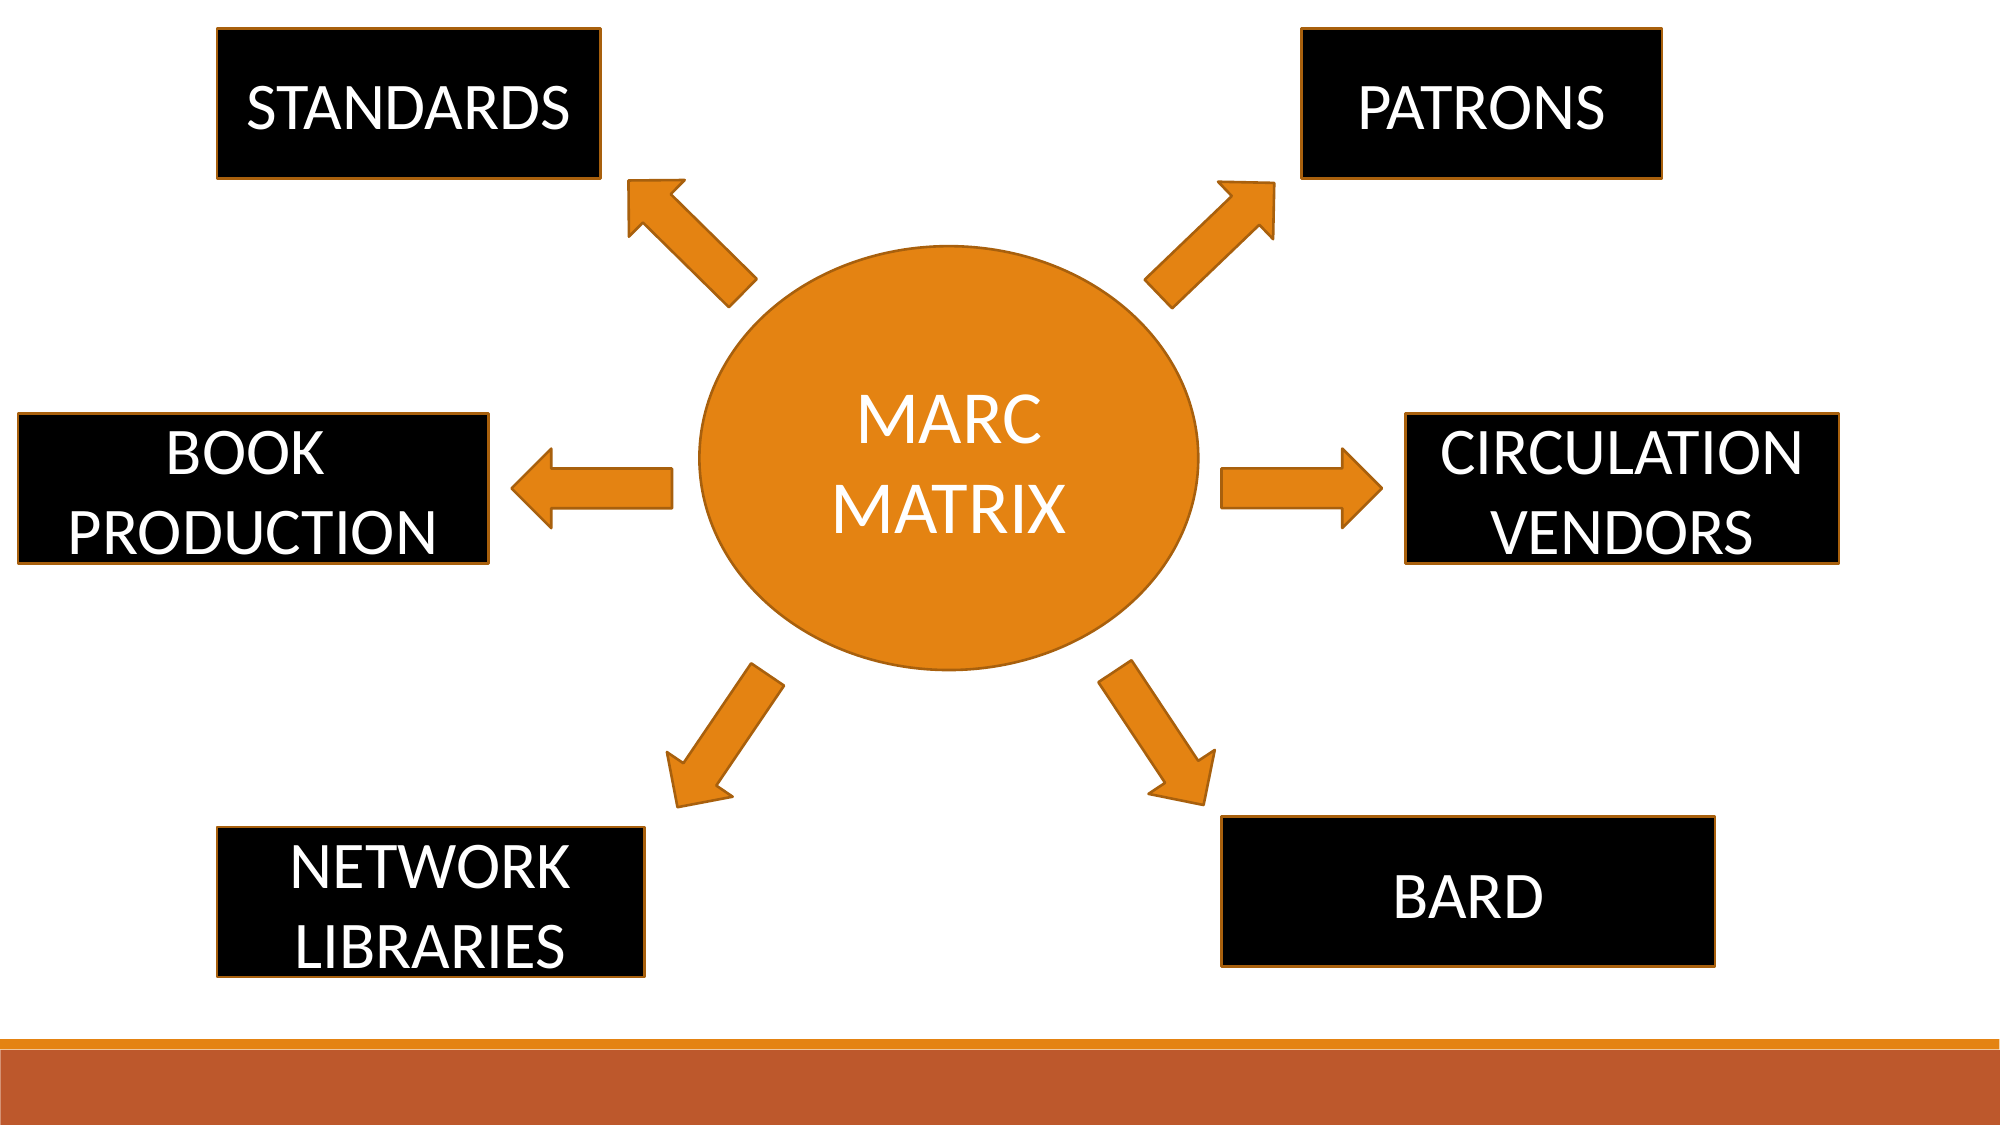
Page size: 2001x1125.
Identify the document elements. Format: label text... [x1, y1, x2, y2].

text_box [1220, 447, 1383, 530]
text_box [627, 178, 758, 309]
text_box [665, 662, 786, 809]
text_box [510, 447, 674, 530]
text_box BOOK PRODUCTION [17, 412, 490, 565]
text_box BARD [1220, 815, 1716, 968]
text_box CIRCULATION VENDORS [1404, 412, 1840, 565]
text_box [1143, 180, 1276, 310]
text_box PATRONS [1300, 27, 1663, 180]
text_box [1097, 659, 1217, 807]
text_box MARC MATRIX [698, 244, 1200, 672]
text_box STANDARDS [216, 27, 602, 180]
text_box NETWORK LIBRARIES [216, 826, 646, 978]
